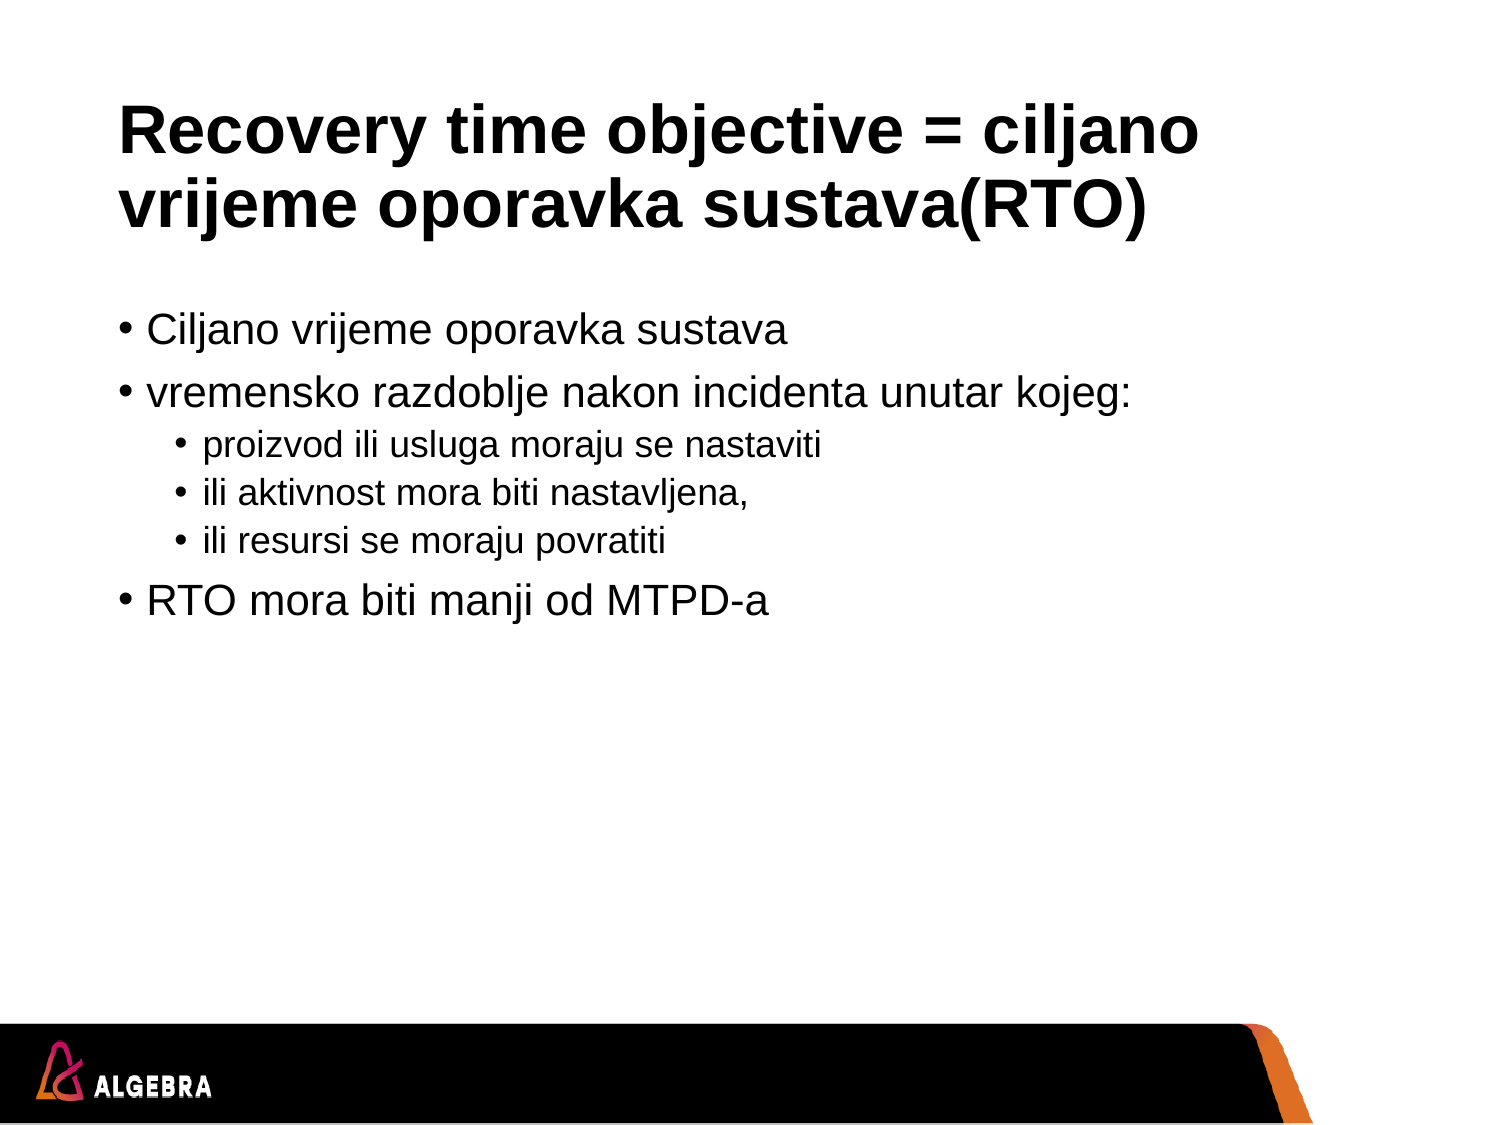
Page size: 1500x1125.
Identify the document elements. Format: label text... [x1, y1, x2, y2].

title Recovery time objective = ciljano vrijeme oporavka sustava(RTO) [103, 59, 1397, 278]
list Ciljano vrijeme oporavka sustava vremensko razdoblje nakon incidenta unutar kojeg: proizvod ili usluga moraju se nastaviti ili aktivnost mora biti nastavljena, ili resursi se moraju povratiti RTO mora biti manji od MTPD-a [103, 299, 1397, 1014]
picture [0, 1023, 1468, 1125]
